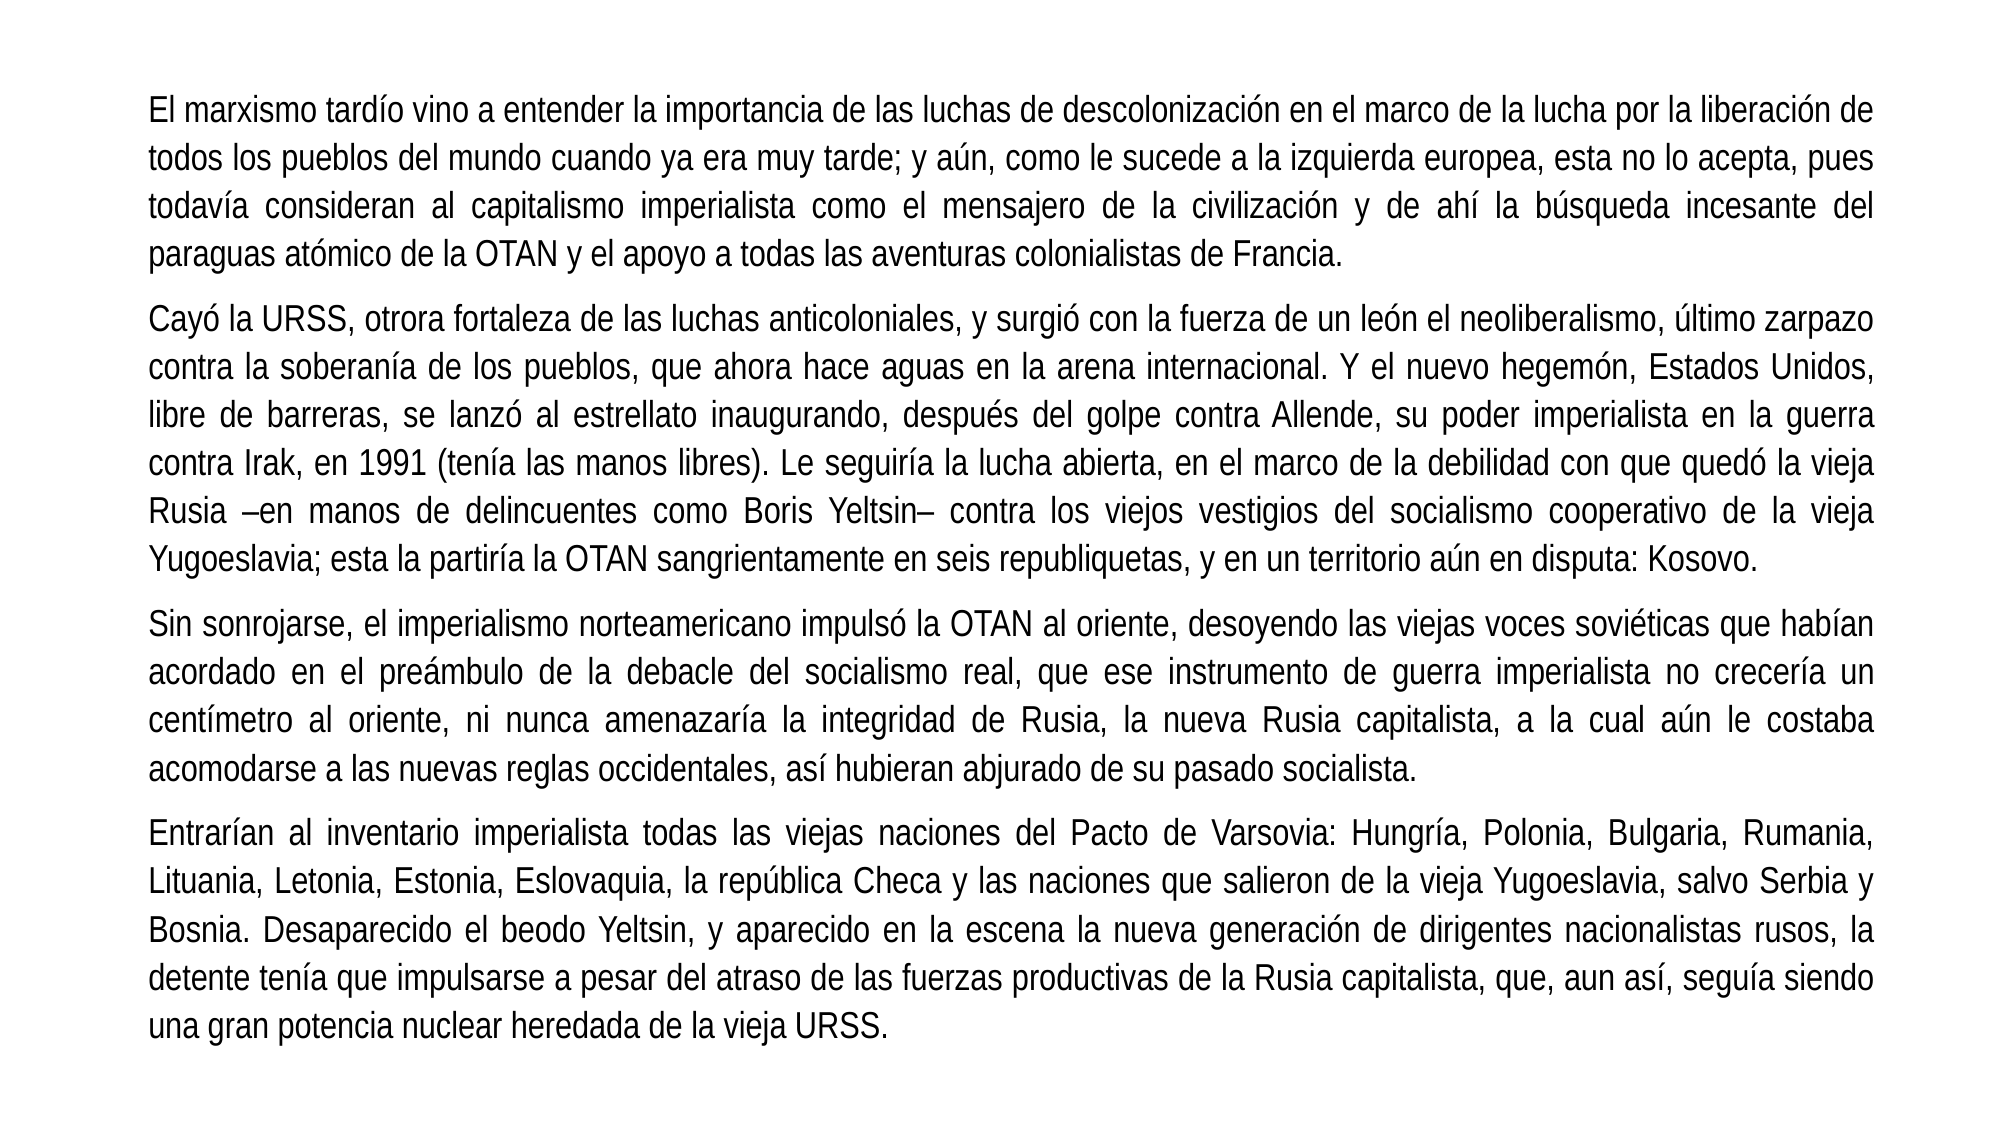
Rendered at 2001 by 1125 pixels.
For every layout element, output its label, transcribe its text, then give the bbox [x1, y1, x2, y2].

text_box El marxismo tardío vino a entender la importancia de las luchas de descolonización en el marco de la lucha por la liberación de todos los pueblos del mundo cuando ya era muy tarde; y aún, como le sucede a la izquierda europea, esta no lo acepta, pues todavía consideran al capitalismo imperialista como el mensajero de la civilización y de ahí la búsqueda incesante del paraguas atómico de la OTAN y el apoyo a todas las aventuras colonialistas de Francia. Cayó la URSS, otrora fortaleza de las luchas anticoloniales, y surgió con la fuerza de un león el neoliberalismo, último zarpazo contra la soberanía de los pueblos, que ahora hace aguas en la arena internacional. Y el nuevo hegemón, Estados Unidos, libre de barreras, se lanzó al estrellato inaugurando, después del golpe contra Allende, su poder imperialista en la guerra contra Irak, en 1991 (tenía las manos libres). Le seguiría la lucha abierta, en el marco de la debilidad con que quedó la vieja Rusia –en manos de delincuentes como Boris Yeltsin– contra los viejos vestigios del socialismo cooperativo de la vieja Yugoeslavia; esta la partiría la OTAN sangrientamente en seis republiquetas, y en un territorio aún en disputa: Kosovo. Sin sonrojarse, el imperialismo norteamericano impulsó la OTAN al oriente, desoyendo las viejas voces soviéticas que habían acordado en el preámbulo de la debacle del socialismo real, que ese instrumento de guerra imperialista no crecería un centímetro al oriente, ni nunca amenazaría la integridad de Rusia, la nueva Rusia capitalista, a la cual aún le costaba acomodarse a las nuevas reglas occidentales, así hubieran abjurado de su pasado socialista. Entrarían al inventario imperialista todas las viejas naciones del Pacto de Varsovia: Hungría, Polonia, Bulgaria, Rumania, Lituania, Letonia, Estonia, Eslovaquia, la república Checa y las naciones que salieron de la vieja Yugoeslavia, salvo Serbia y Bosnia. Desaparecido el beodo Yeltsin, y aparecido en la escena la nueva generación de dirigentes nacionalistas rusos, la detente tenía que impulsarse a pesar del atraso de las fuerzas productivas de la Rusia capitalista, que, aun así, seguía siendo una gran potencia nuclear heredada de la vieja URSS. [133, 73, 1890, 1054]
